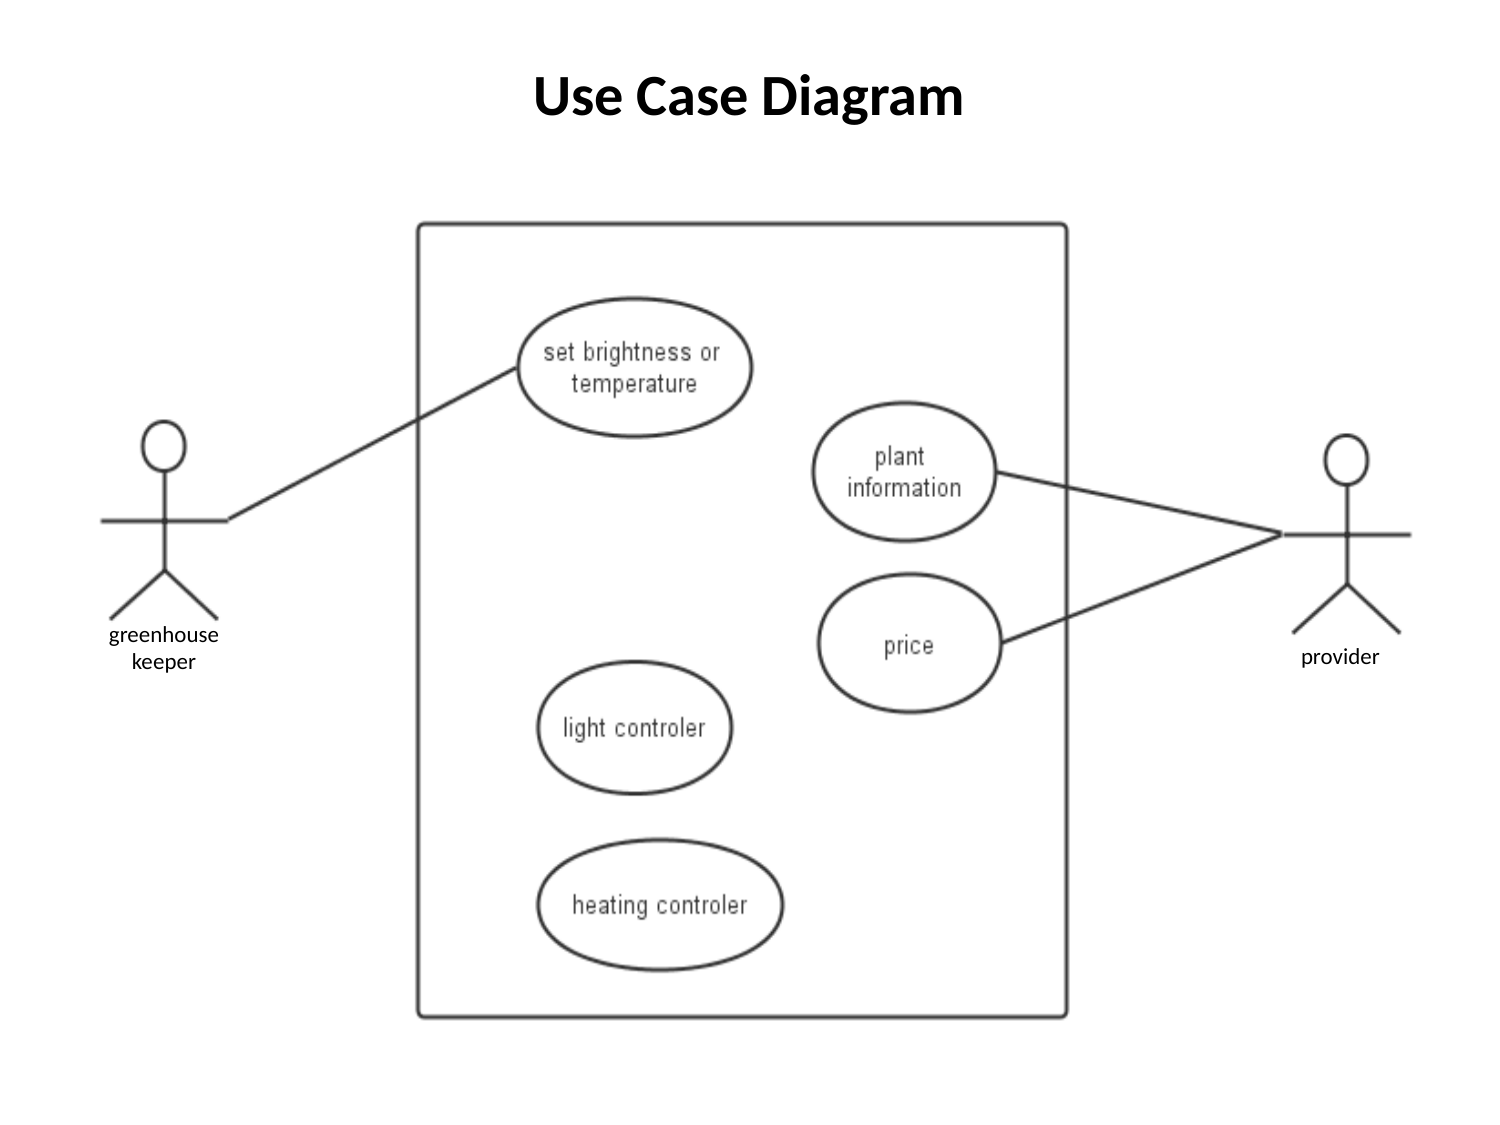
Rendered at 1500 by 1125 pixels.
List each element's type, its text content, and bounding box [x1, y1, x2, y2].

text_box Use Case Diagram [518, 49, 994, 135]
picture [64, 184, 1448, 1056]
